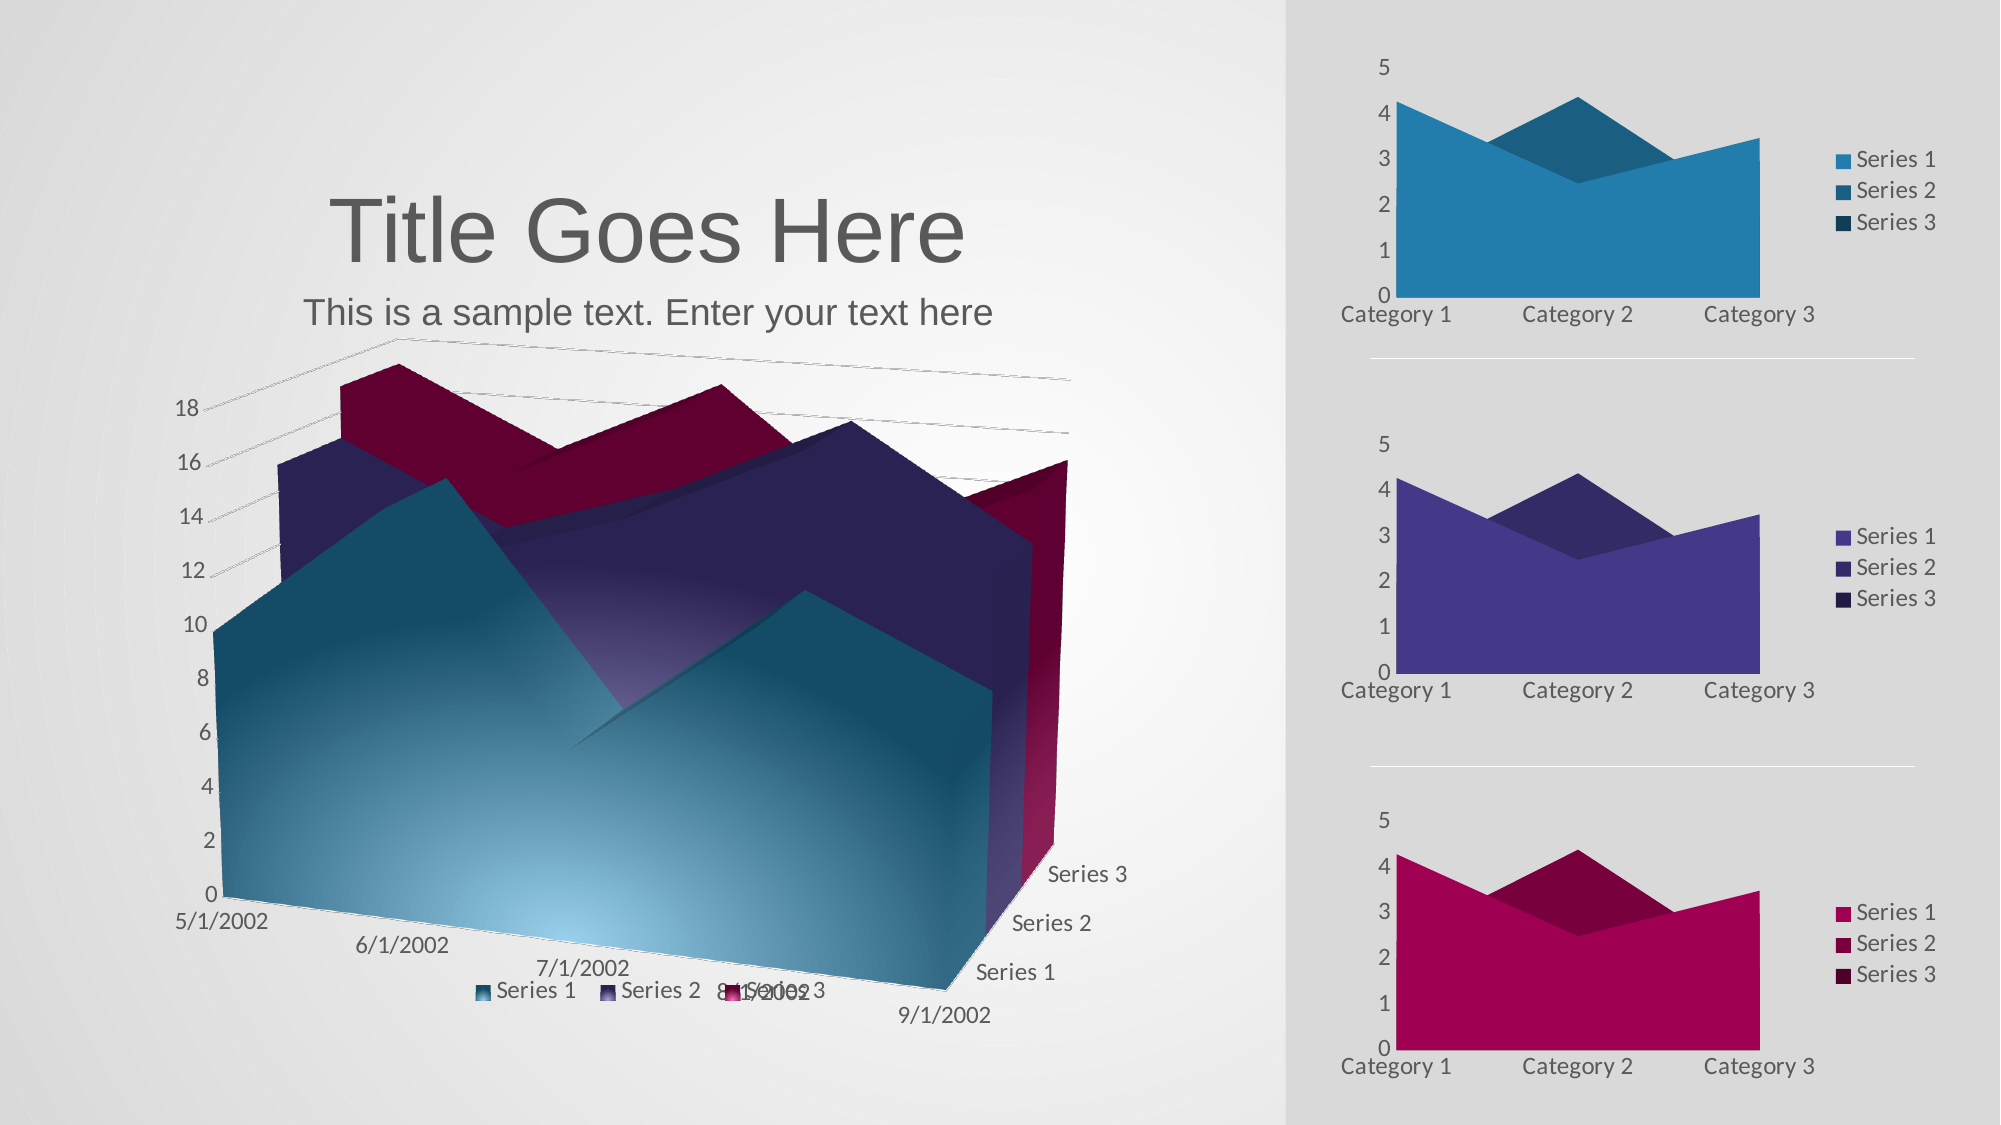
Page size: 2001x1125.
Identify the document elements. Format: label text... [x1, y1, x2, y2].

text_box This is a sample text. Enter your text here [148, 280, 1149, 323]
text_box Title Goes Here [183, 163, 1114, 280]
text_box [1285, 0, 2000, 1125]
chart [1328, 804, 1958, 1087]
chart [131, 323, 1170, 1094]
chart [1328, 427, 1958, 711]
chart [1328, 51, 1958, 335]
